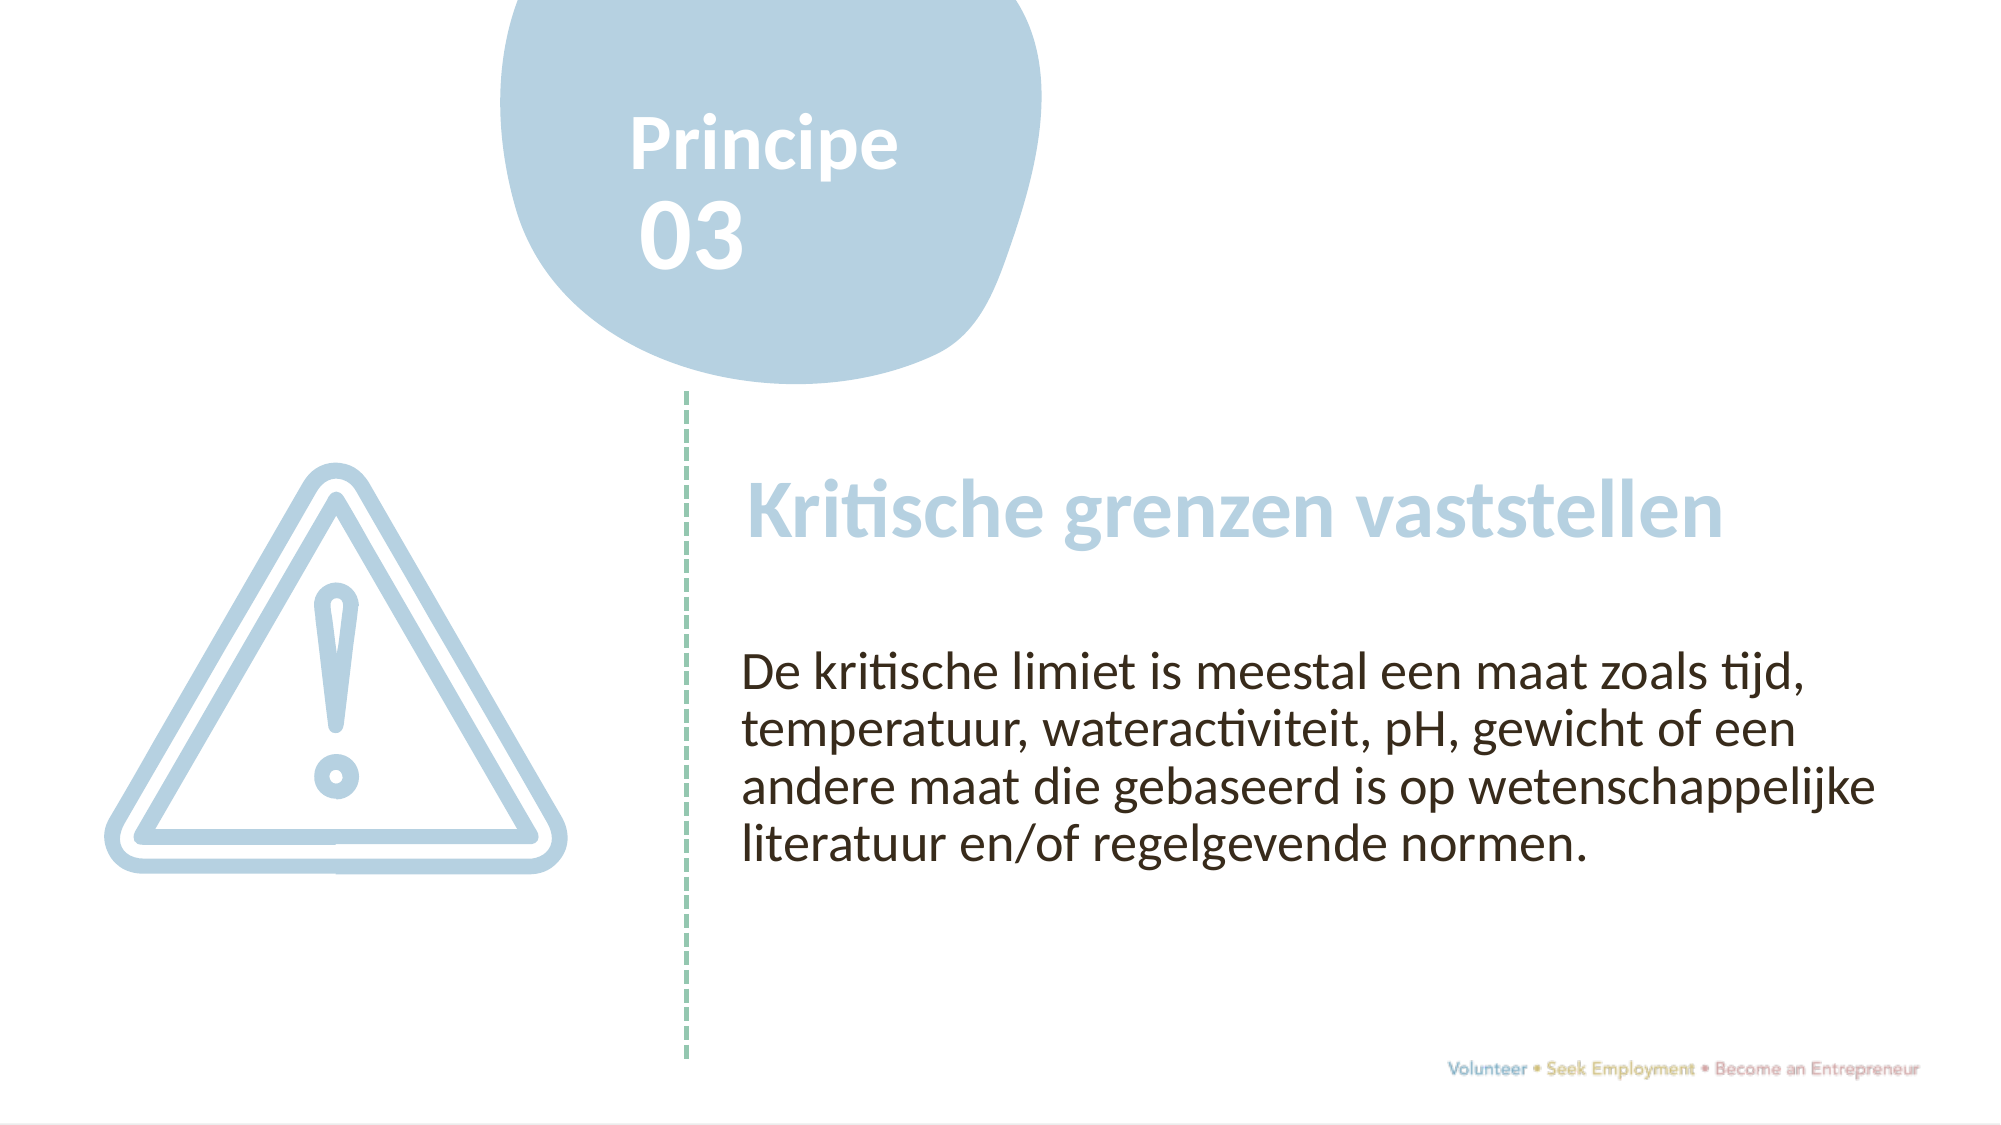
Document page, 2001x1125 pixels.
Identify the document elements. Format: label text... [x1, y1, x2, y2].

text_box De kritische limiet is meestal een maat zoals tijd, temperatuur, wateractiviteit, pH, gewicht of een andere maat die gebaseerd is op wetenschappelijke literatuur en/of regelgevende normen. [726, 635, 1941, 964]
picture [1418, 1046, 1971, 1103]
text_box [104, 462, 568, 875]
text_box Kritische grenzen vaststellen [732, 462, 1915, 635]
text_box [500, 0, 1042, 385]
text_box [615, 93, 954, 313]
